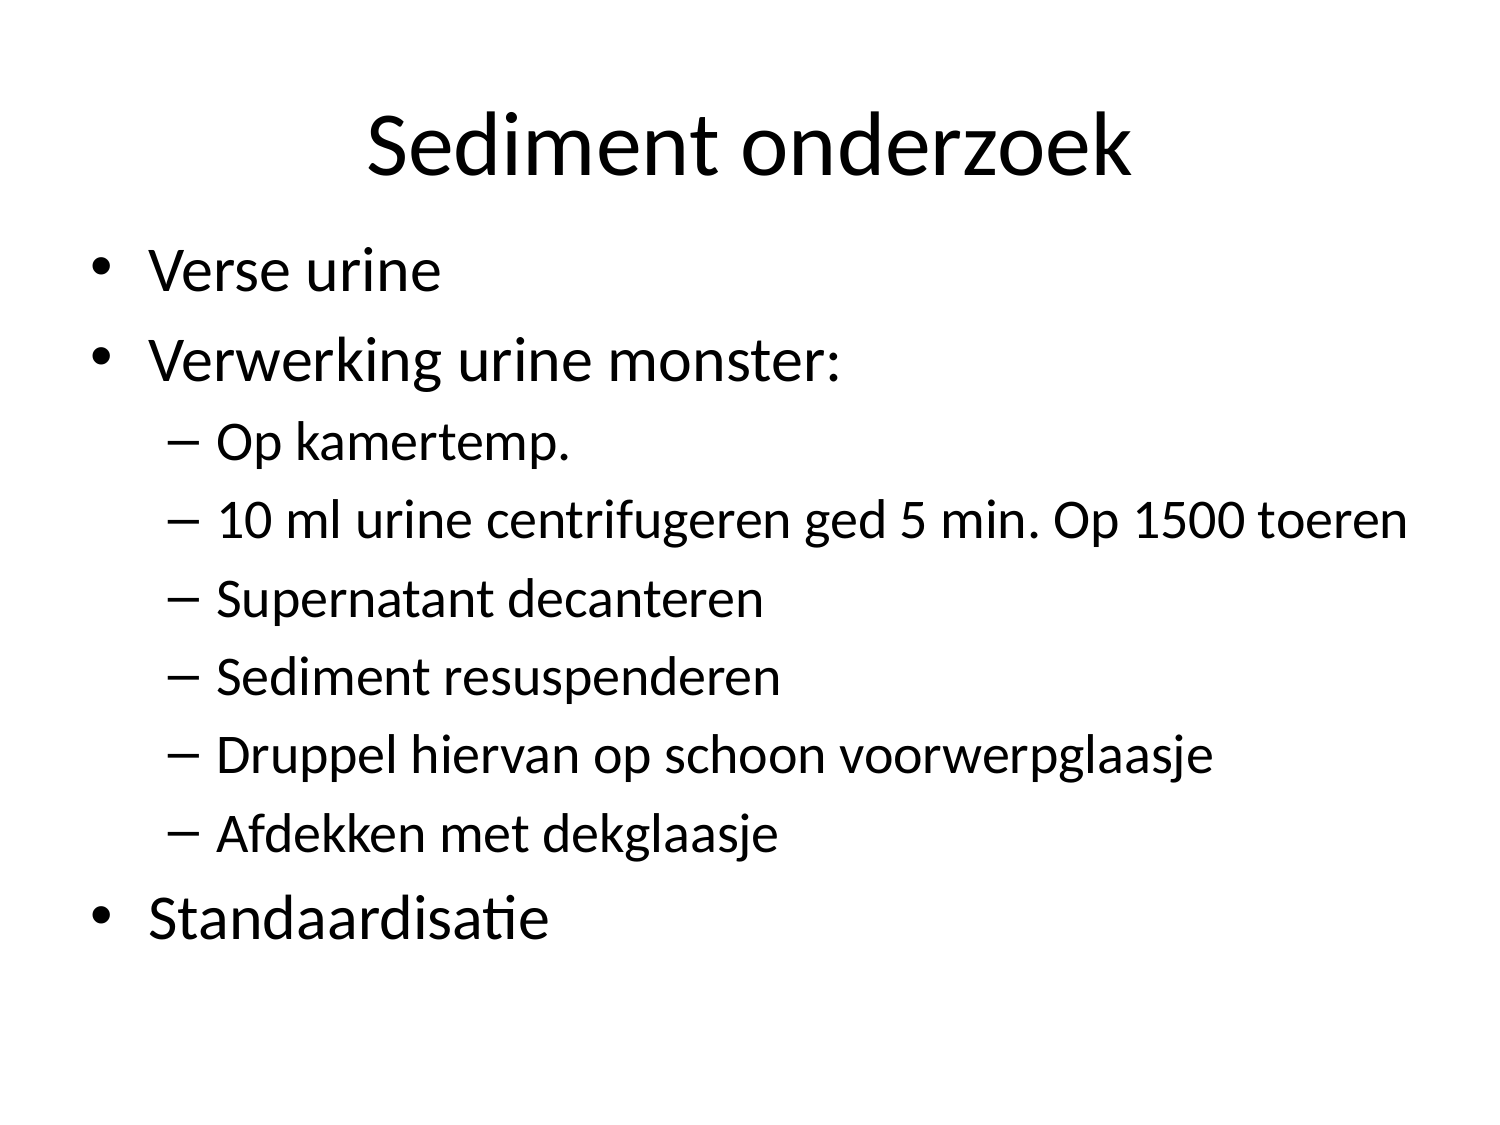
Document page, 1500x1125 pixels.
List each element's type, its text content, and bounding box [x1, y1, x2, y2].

list Verse urine Verwerking urine monster: Op kamertemp. 10 ml urine centrifugeren ged 5 min. Op 1500 toeren Supernatant decanteren Sediment resuspenderen Druppel hiervan op schoon voorwerpglaasje Afdekken met dekglaasje Standaardisatie [75, 219, 1425, 1005]
title Sediment onderzoek [75, 45, 1425, 219]
